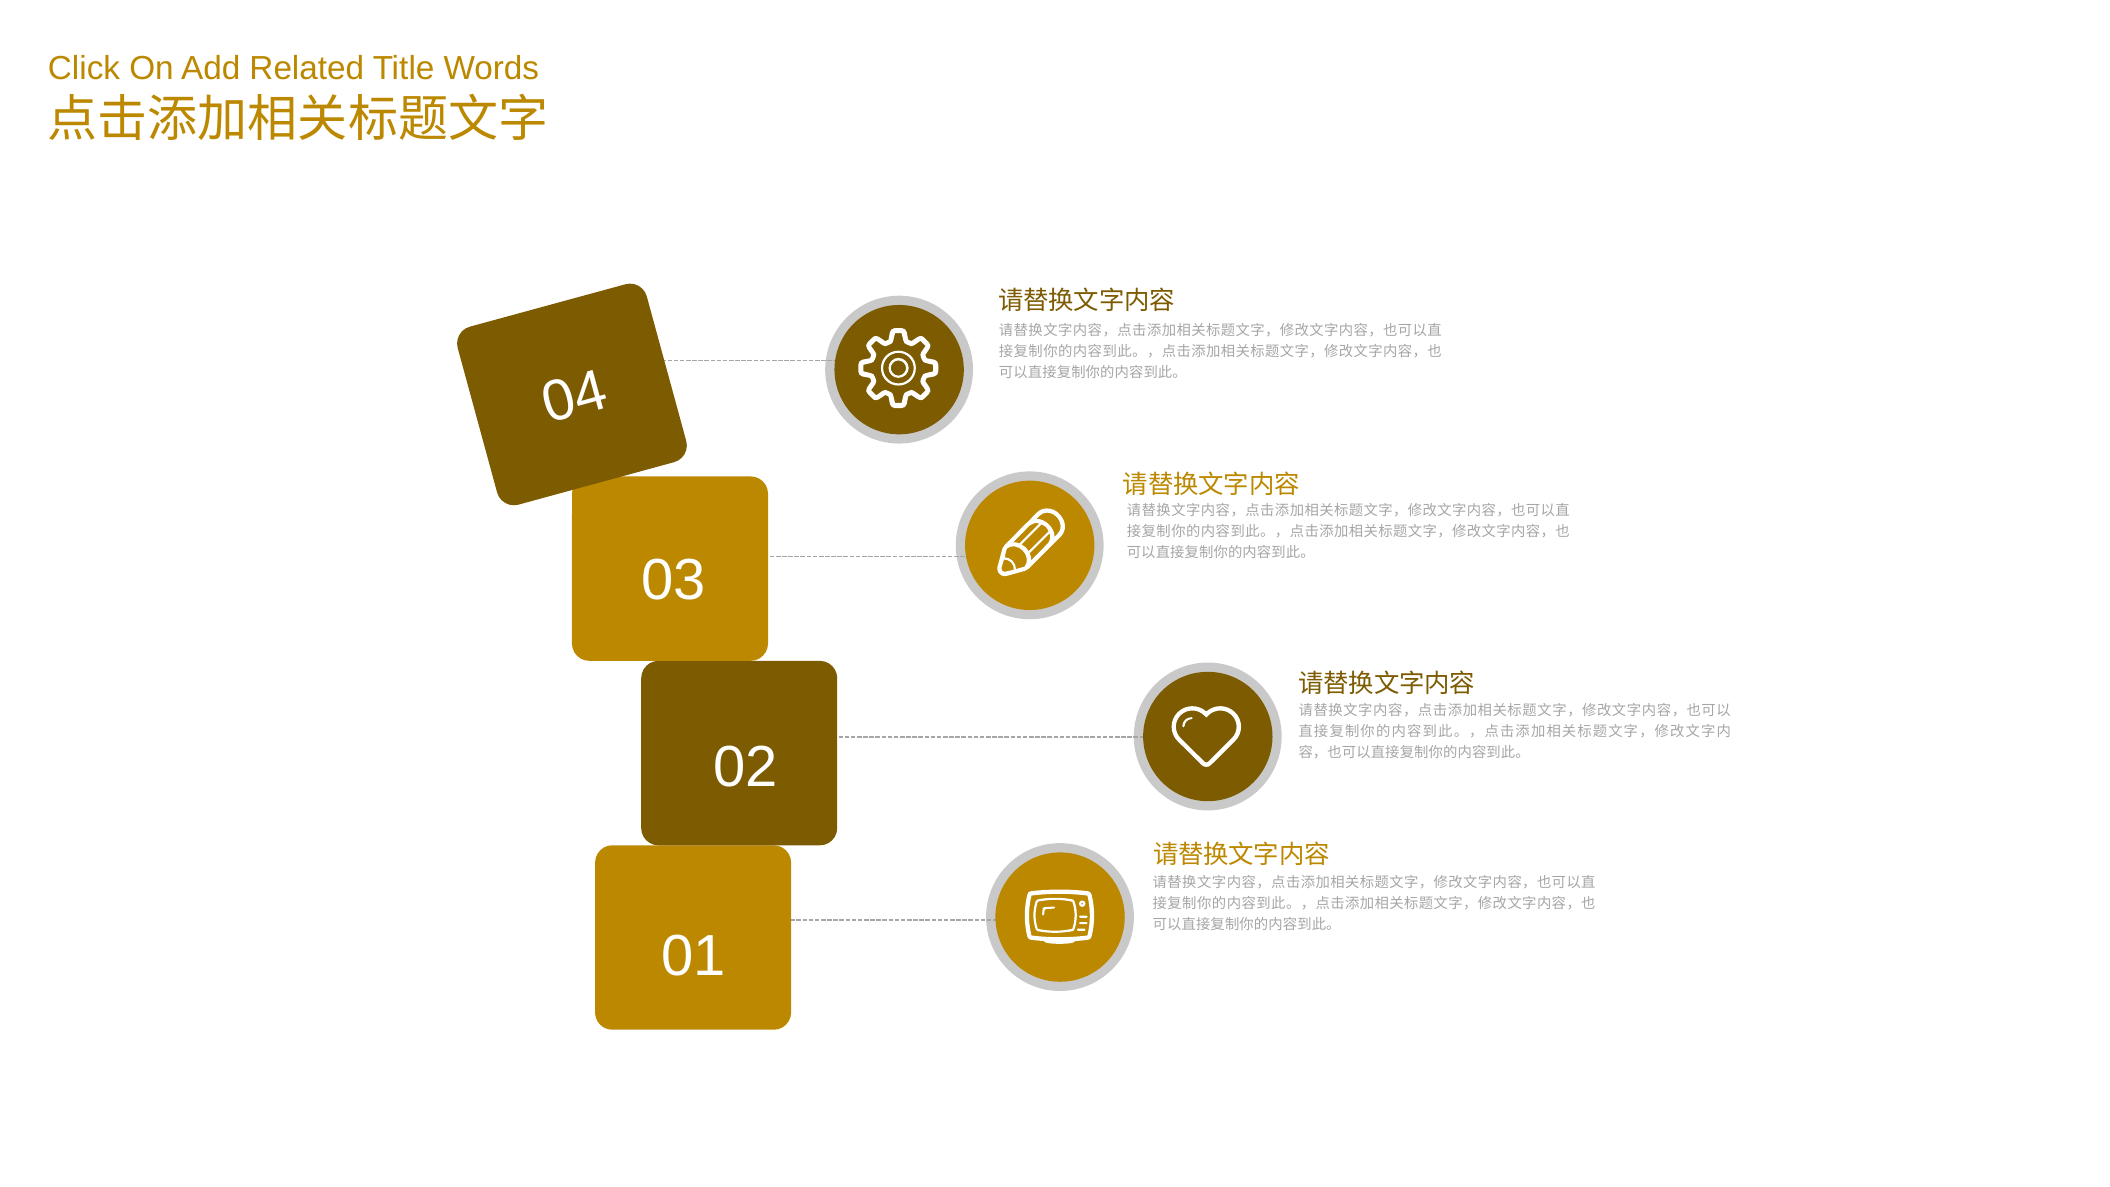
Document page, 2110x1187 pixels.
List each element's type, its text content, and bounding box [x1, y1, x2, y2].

text_box 请替换文字内容 [1122, 461, 1414, 499]
text_box 请替换文字内容，点击添加相关标题文字，修改文字内容，也可以直接复制你的内容到此。，点击添加相关标题文字，修改文字内容，也可以直接复制你的内容到此。 [1152, 870, 1597, 933]
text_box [474, 302, 671, 487]
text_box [858, 328, 939, 409]
text_box 请替换文字内容，点击添加相关标题文字，修改文字内容，也可以直接复制你的内容到此。，点击添加相关标题文字，修改文字内容，也可以直接复制你的内容到此。 [999, 317, 1444, 381]
text_box 请替换文字内容 [1298, 660, 1589, 697]
text_box 请替换文字内容 [998, 278, 1289, 316]
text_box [641, 660, 838, 846]
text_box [986, 843, 1134, 991]
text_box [571, 476, 768, 661]
text_box 请替换文字内容 [1153, 831, 1444, 869]
text_box 请替换文字内容，点击添加相关标题文字，修改文字内容，也可以直接复制你的内容到此。，点击添加相关标题文字，修改文字内容，也可以直接复制你的内容到此。 [1126, 497, 1571, 561]
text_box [595, 845, 792, 1030]
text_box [1169, 704, 1244, 768]
text_box 请替换文字内容，点击添加相关标题文字，修改文字内容，也可以直接复制你的内容到此。，点击添加相关标题文字，修改文字内容，也可以直接复制你的内容到此。 [1298, 697, 1733, 761]
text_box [955, 471, 1104, 620]
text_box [825, 295, 974, 444]
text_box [1023, 889, 1095, 944]
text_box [1133, 662, 1282, 811]
text_box Click On Add Related Title Words 点击添加相关标题文字 [33, 39, 591, 154]
